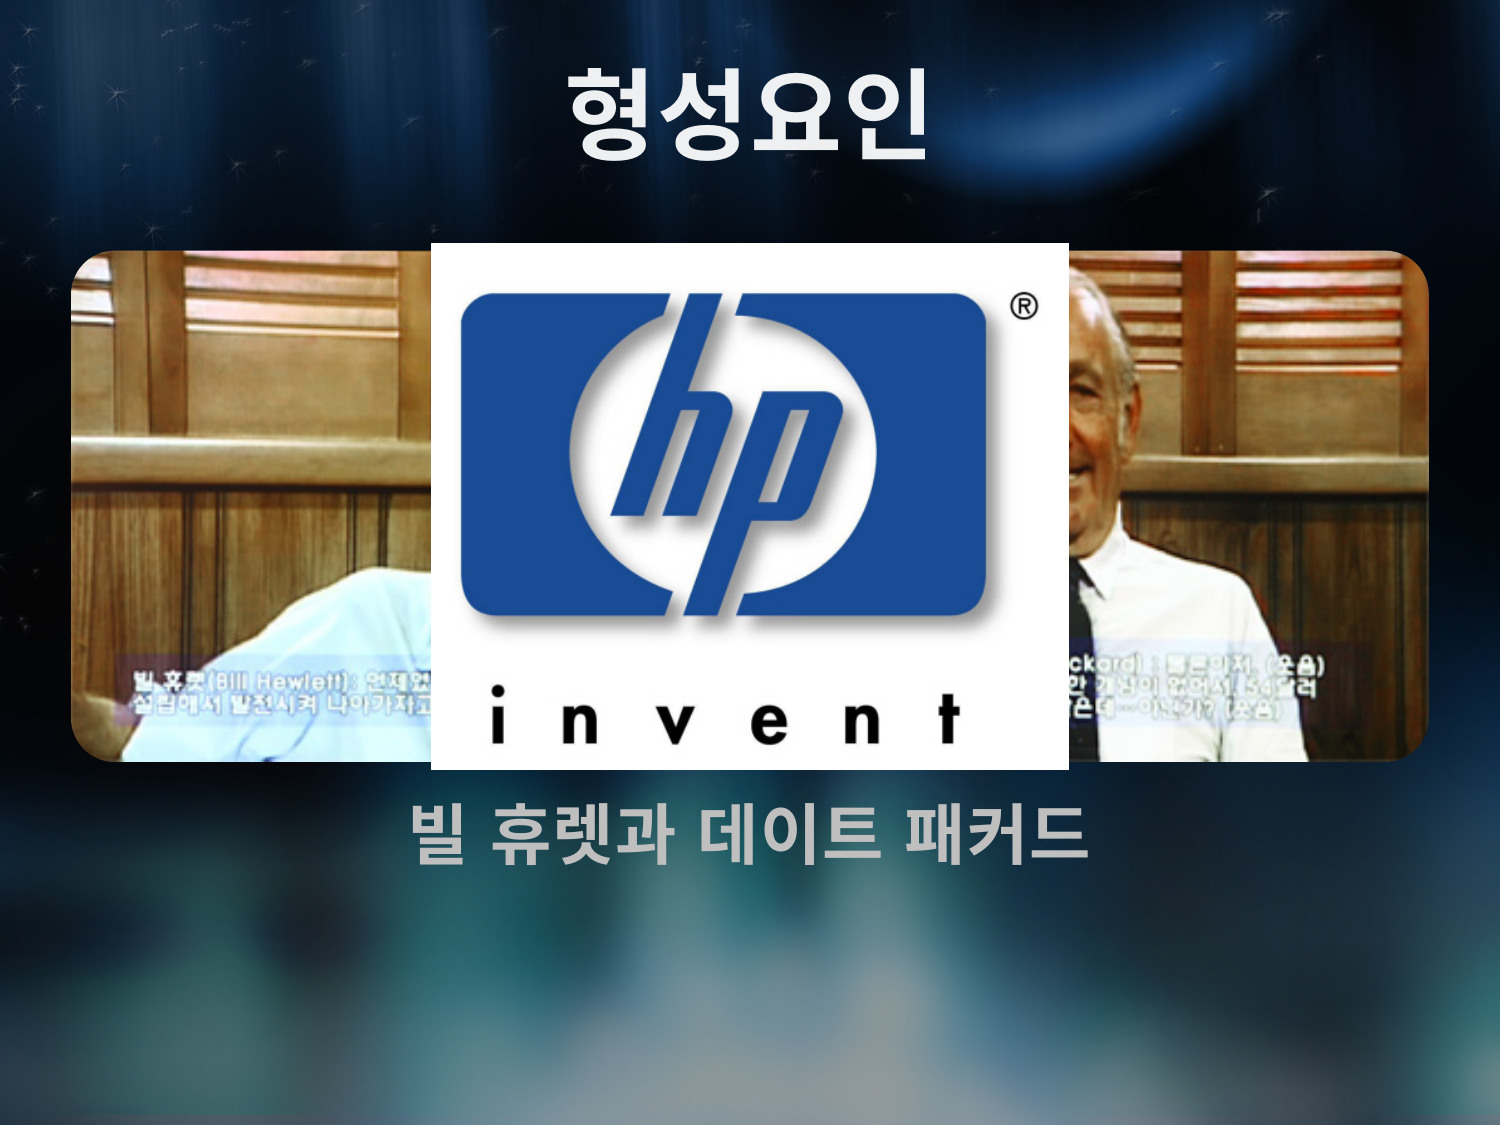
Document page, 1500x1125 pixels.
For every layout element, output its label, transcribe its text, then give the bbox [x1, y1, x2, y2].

text_box 형성요인 [549, 45, 951, 181]
picture [0, 0, 1500, 1125]
text_box 빌 휴렛과 데이트 패커드 [393, 785, 1107, 881]
